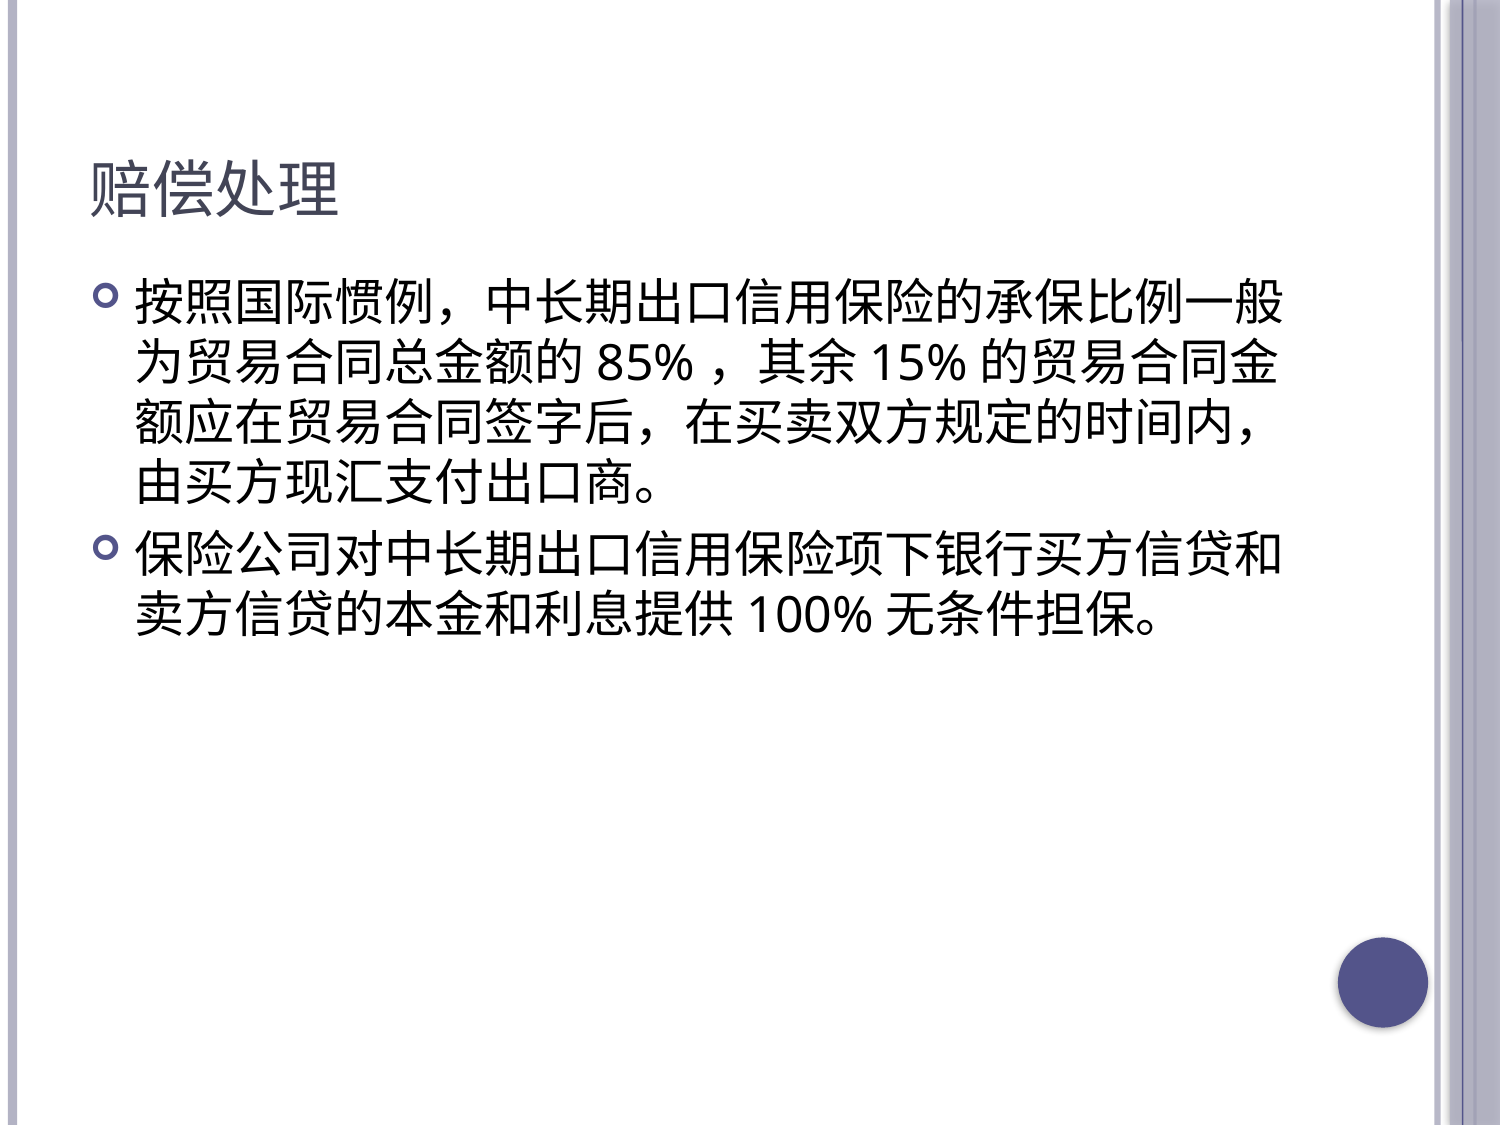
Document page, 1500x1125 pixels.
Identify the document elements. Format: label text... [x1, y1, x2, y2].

title 赔偿处理 [75, 45, 1300, 233]
list 按照国际惯例，中长期出口信用保险的承保比例一般为贸易合同总金额的85%，其余15%的贸易合同金额应在贸易合同签字后，在买卖双方规定的时间内，由买方现汇支付出口商。 保险公司对中长期出口信用保险项下银行买方信贷和卖方信贷的本金和利息提供100%无条件担保。 [74, 262, 1301, 1063]
